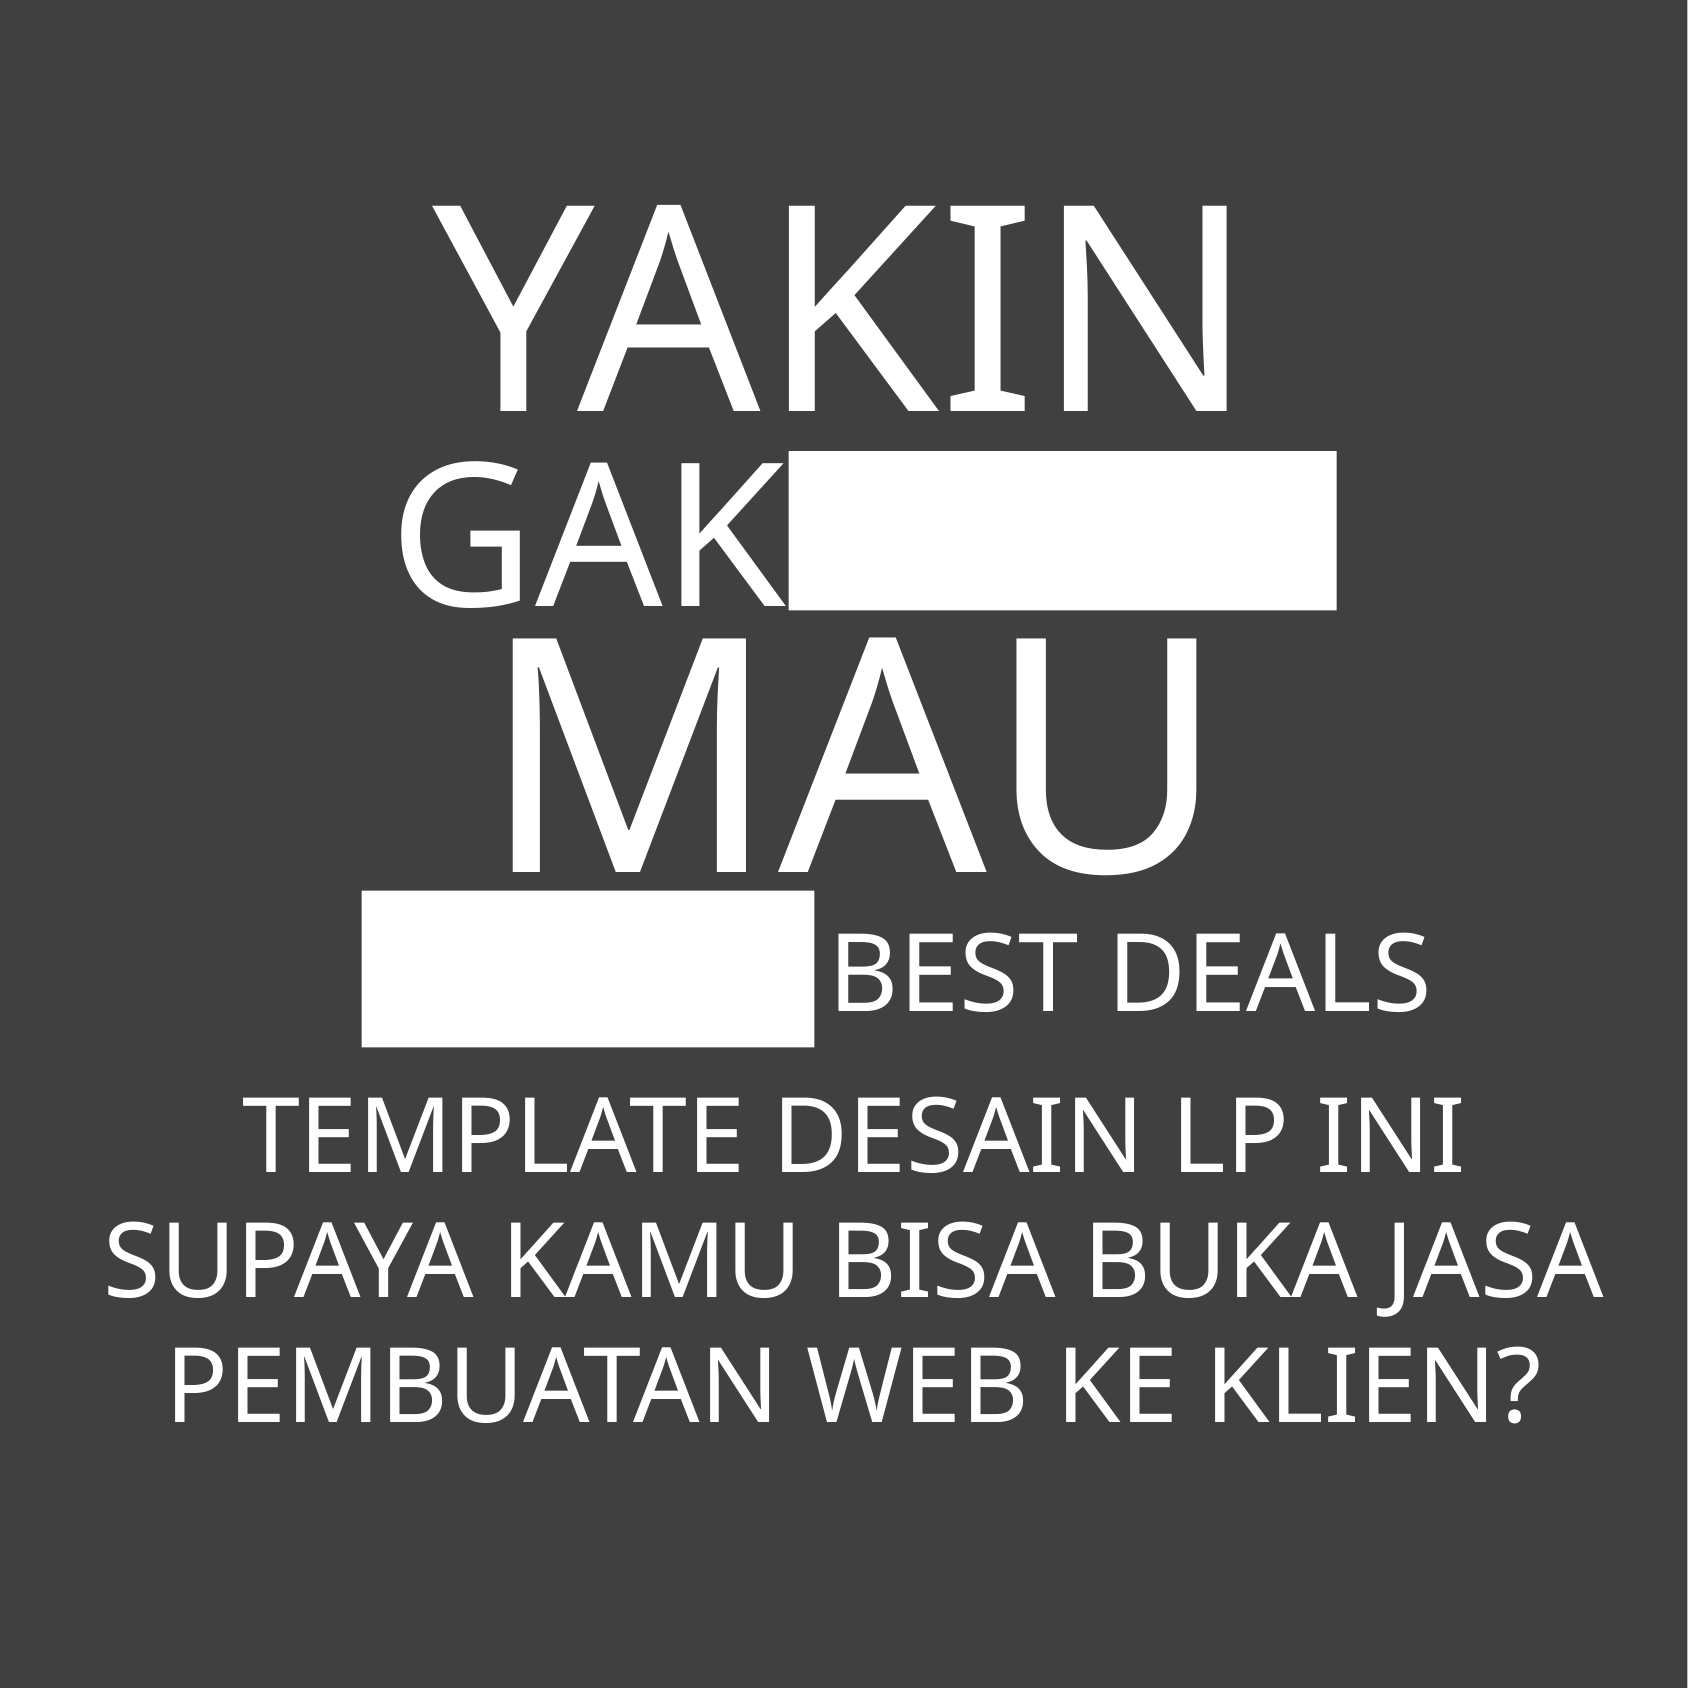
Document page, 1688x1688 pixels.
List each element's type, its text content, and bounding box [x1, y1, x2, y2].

text_box YAKIN [260, 116, 1428, 477]
text_box [361, 890, 815, 1048]
text_box MAU [261, 538, 1447, 946]
text_box GAK [278, 399, 898, 655]
text_box BEST DEALS [815, 895, 1606, 1041]
text_box TEMPLATE DESAIN LP INI SUPAYA KAMU BISA BUKA JASA PEMBUATAN WEB KE KLIEN? [0, 1060, 1688, 1451]
text_box [788, 450, 1338, 611]
